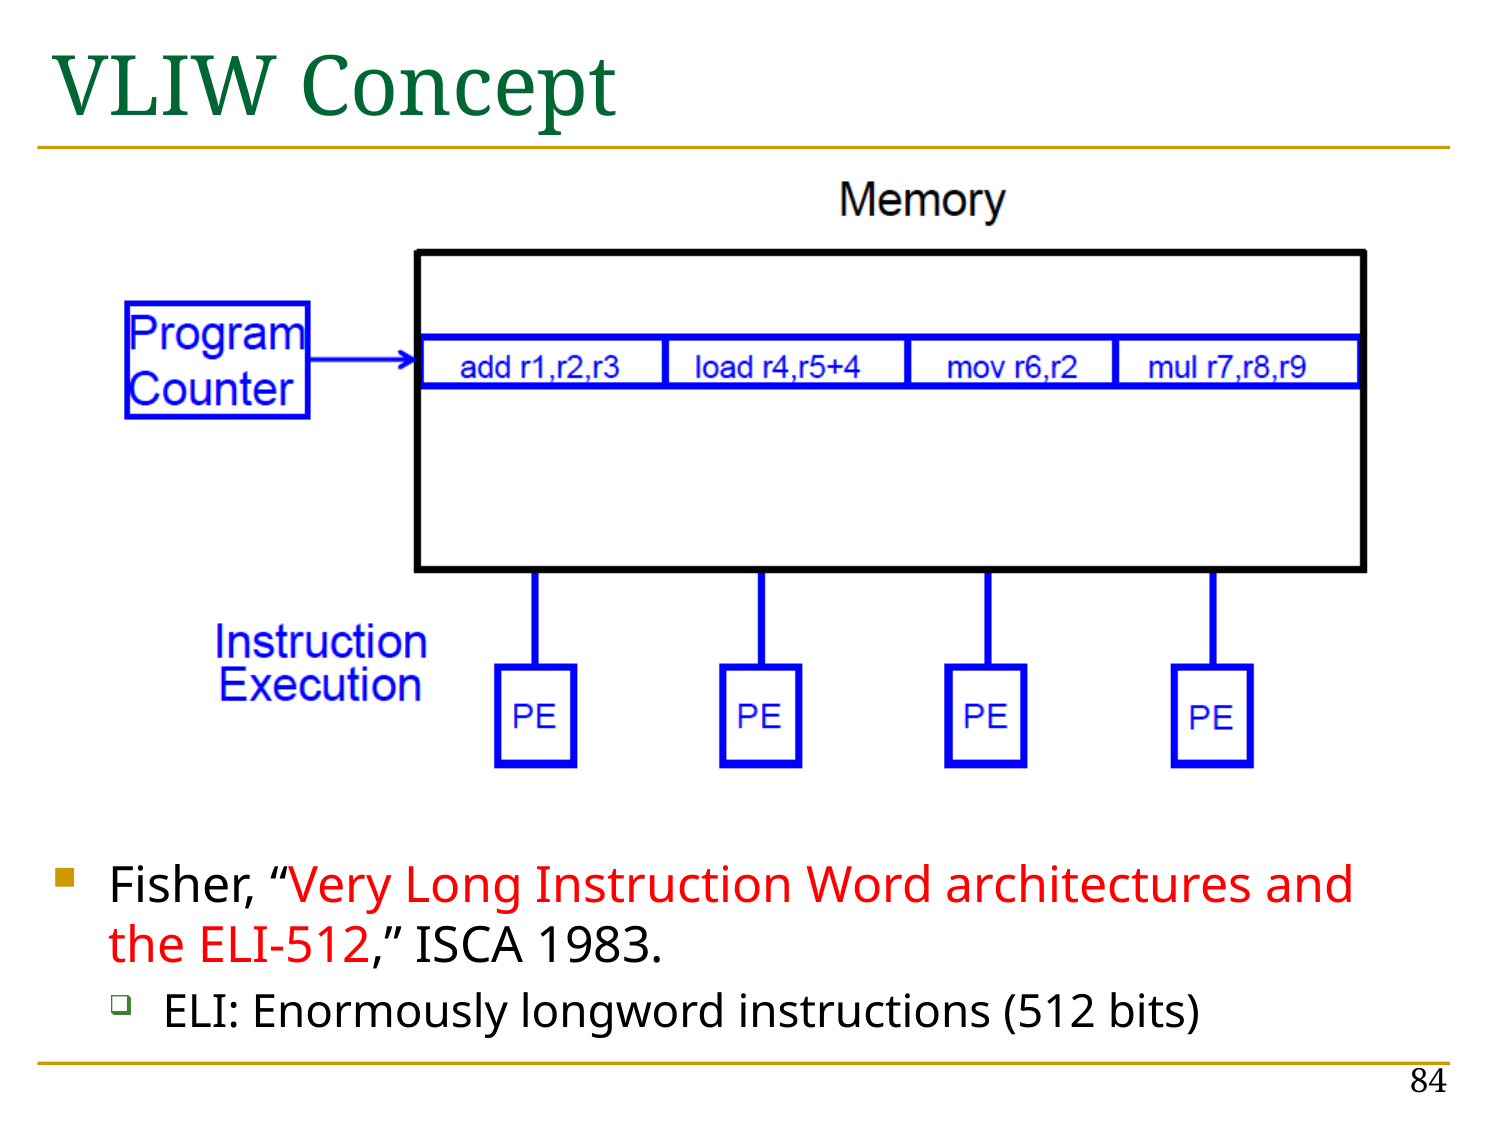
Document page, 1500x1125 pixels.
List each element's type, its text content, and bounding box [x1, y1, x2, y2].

picture [103, 173, 1430, 813]
title VLIW Concept [37, 24, 1450, 144]
list Fisher, “Very Long Instruction Word architectures and the ELI-512,” ISCA 1983. ELI: Enormously longword instructions (512 bits) [37, 144, 1450, 997]
slide_number 84 [1111, 1036, 1462, 1112]
